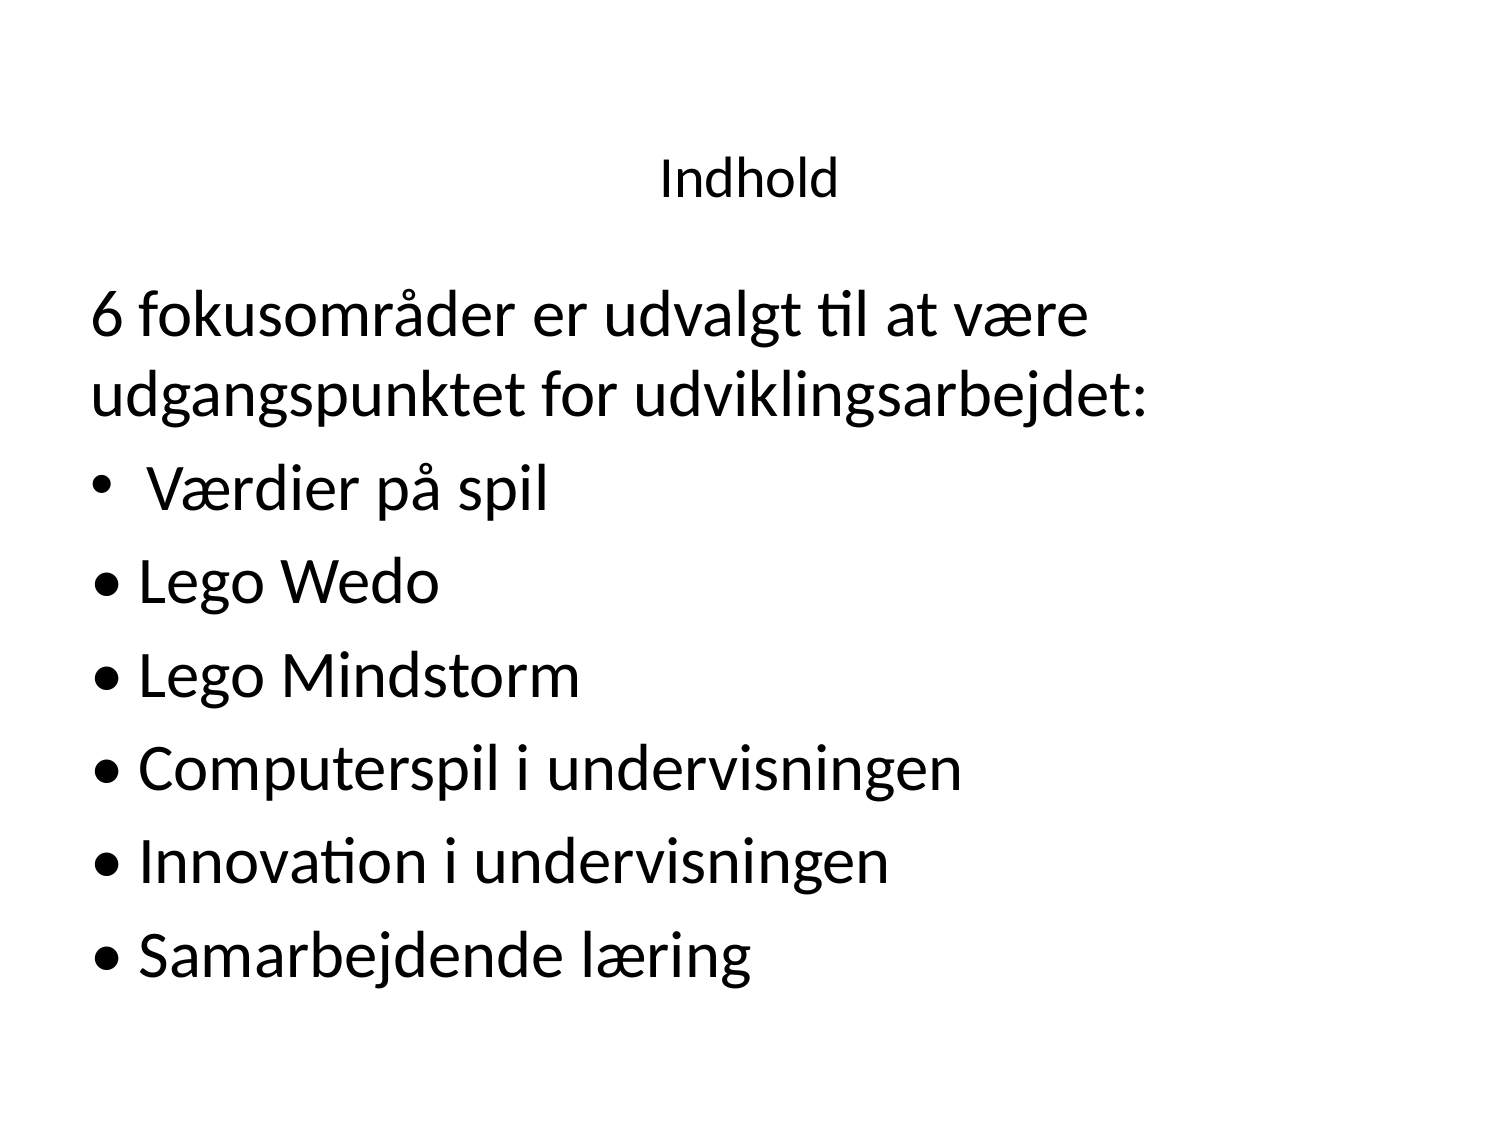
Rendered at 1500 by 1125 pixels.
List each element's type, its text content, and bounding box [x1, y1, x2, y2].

title Indhold [75, 45, 1425, 233]
list 6 fokusområder er udvalgt til at være udgangspunktet for udviklingsarbejdet: Værdier på spil • Lego Wedo • Lego Mindstorm • Computerspil i undervisningen • Innovation i undervisningen • Samarbejdende læring [75, 262, 1425, 1005]
